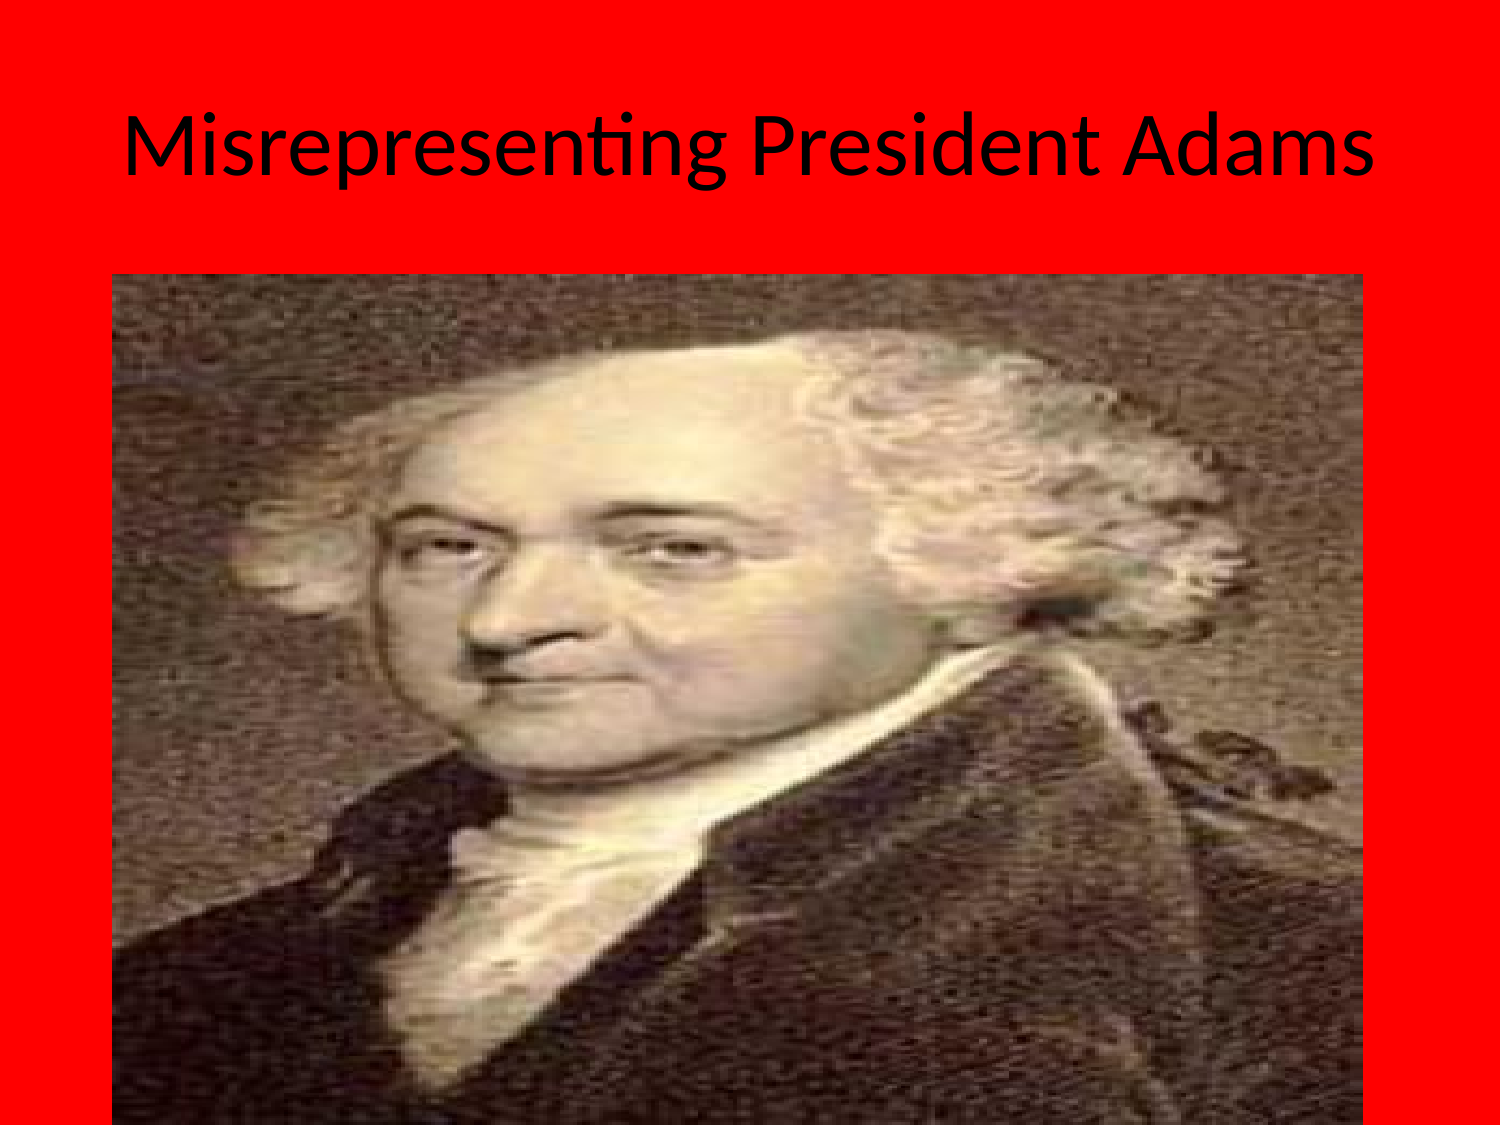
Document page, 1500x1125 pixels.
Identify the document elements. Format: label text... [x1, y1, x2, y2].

title Misrepresenting President Adams [74, 44, 1426, 233]
picture [112, 274, 1363, 1125]
